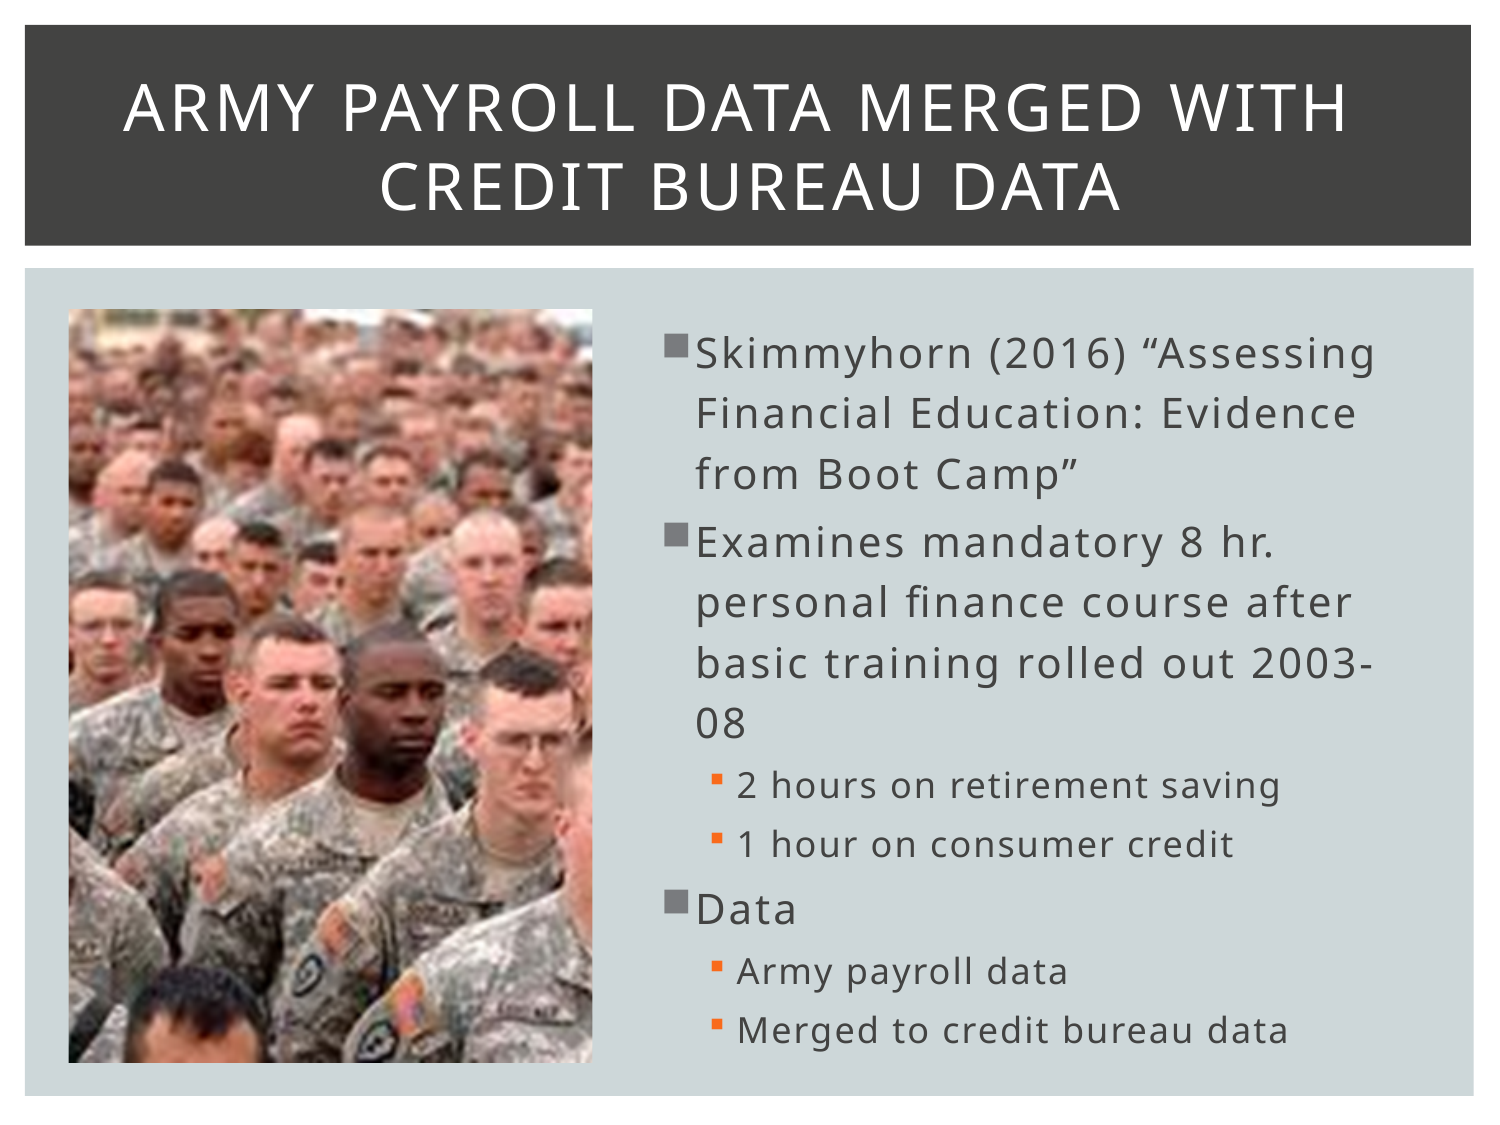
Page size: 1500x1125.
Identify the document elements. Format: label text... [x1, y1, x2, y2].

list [68, 308, 593, 1063]
list Skimmyhorn (2016) “Assessing Financial Education: Evidence from Boot Camp” Examines mandatory 8 hr. personal finance course after basic training rolled out 2003-08 2 hours on retirement saving 1 hour on consumer credit Data Army payroll data Merged to credit bureau data [638, 309, 1438, 1063]
title Army Payroll Data Merged with Credit Bureau Data [62, 58, 1438, 232]
